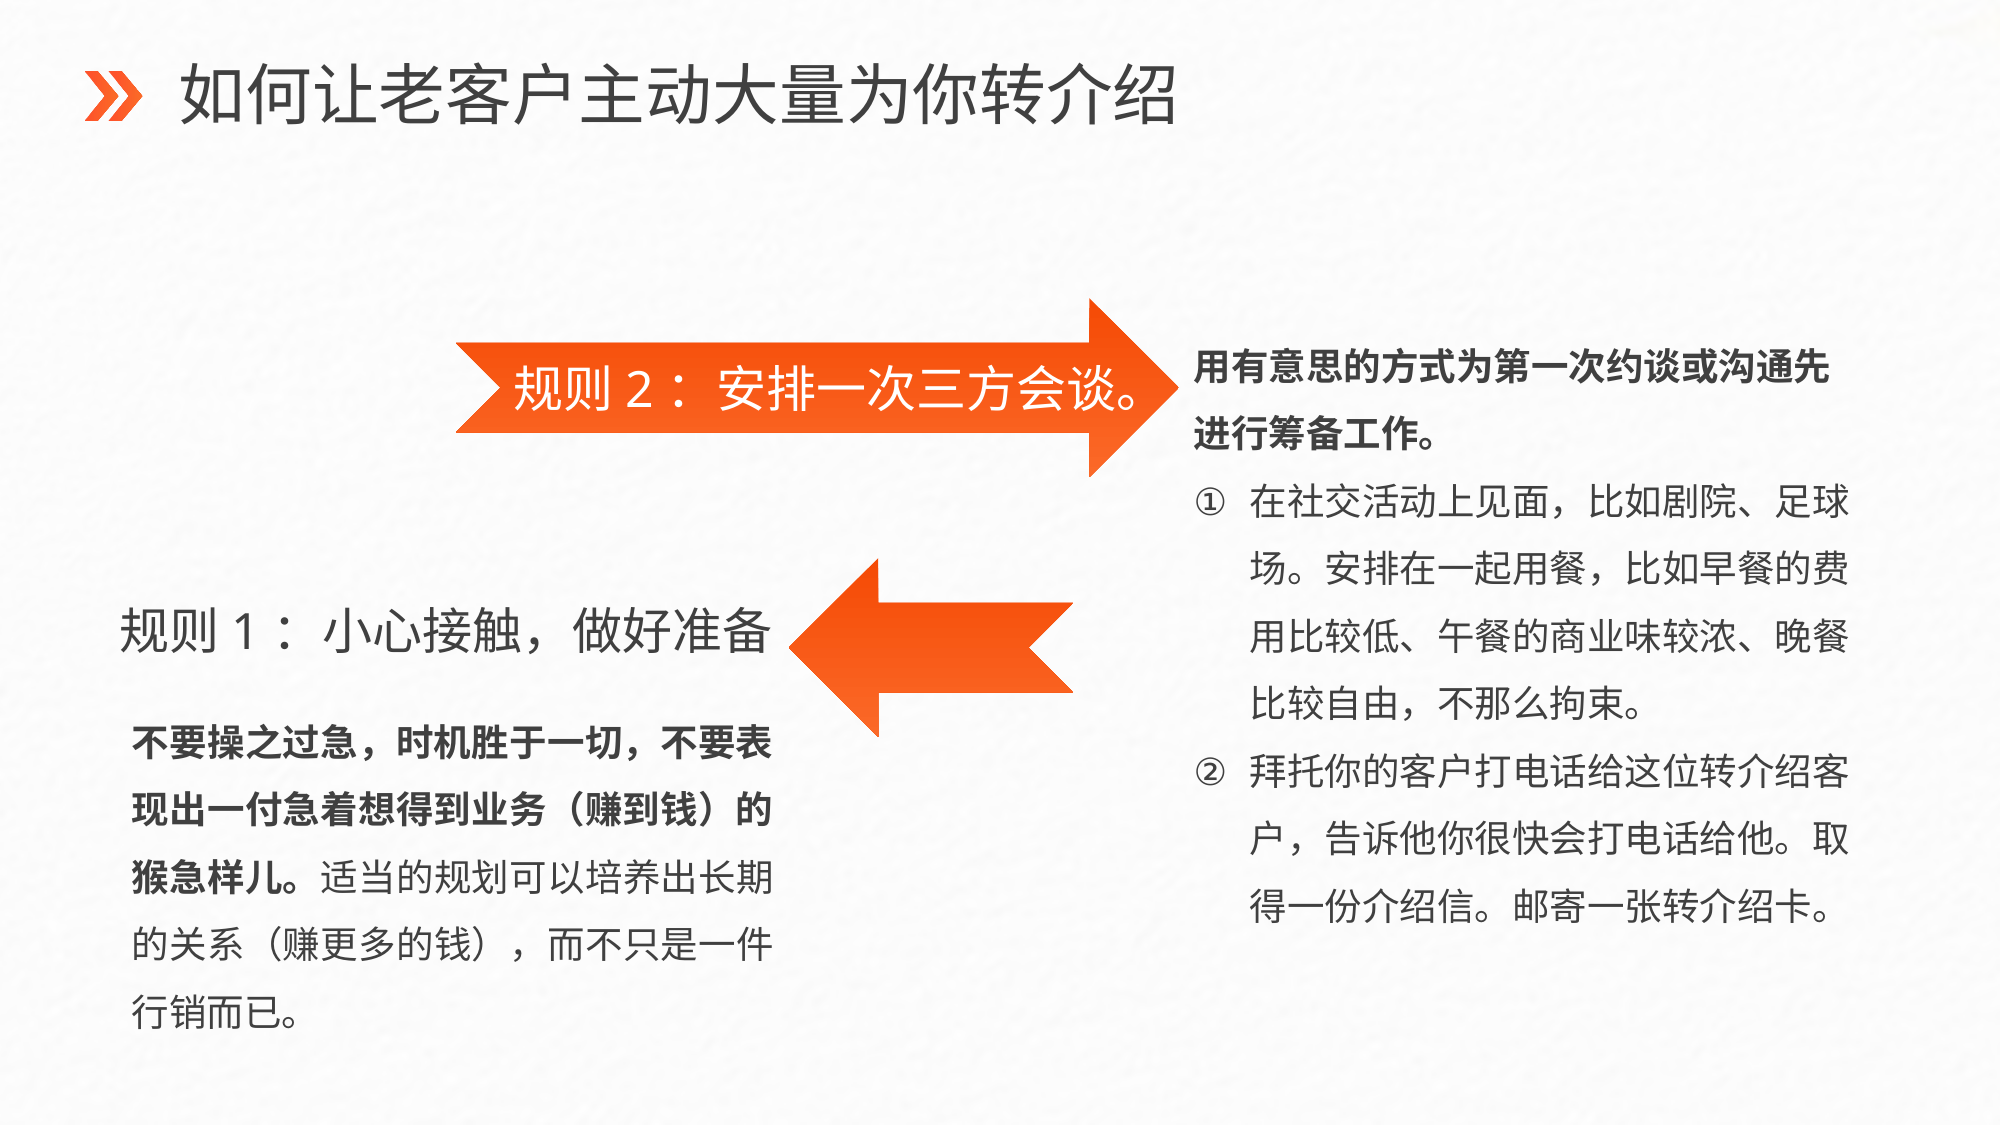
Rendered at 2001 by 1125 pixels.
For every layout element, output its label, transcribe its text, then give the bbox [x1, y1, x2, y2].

text_box [453, 295, 1143, 480]
text_box 如何让老客户主动大量为你转介绍 [163, 45, 1195, 141]
text_box 不要操之过急，时机胜于一切，不要表现出一付急着想得到业务（赚到钱）的猴急样儿。适当的规划可以培养出长期的关系（赚更多的钱），而不只是一件行销而已。 [117, 688, 789, 1041]
text_box 用有意思的方式为第一次约谈或沟通先进行筹备工作。 在社交活动上见面，比如剧院、足球场。安排在一起用餐，比如早餐的费用比较低、午餐的商业味较浓、晚餐比较自由，不那么拘束。 拜托你的客户打电话给这位转介绍客户，告诉他你很快会打电话给他。取得一份介绍信。邮寄一张转介绍卡。 [1178, 313, 1878, 936]
text_box [788, 555, 1076, 740]
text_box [84, 71, 143, 121]
text_box 规则1：小心接触，做好准备 [105, 591, 788, 667]
text_box 规则2：安排一次三方会谈。 [499, 349, 1178, 425]
